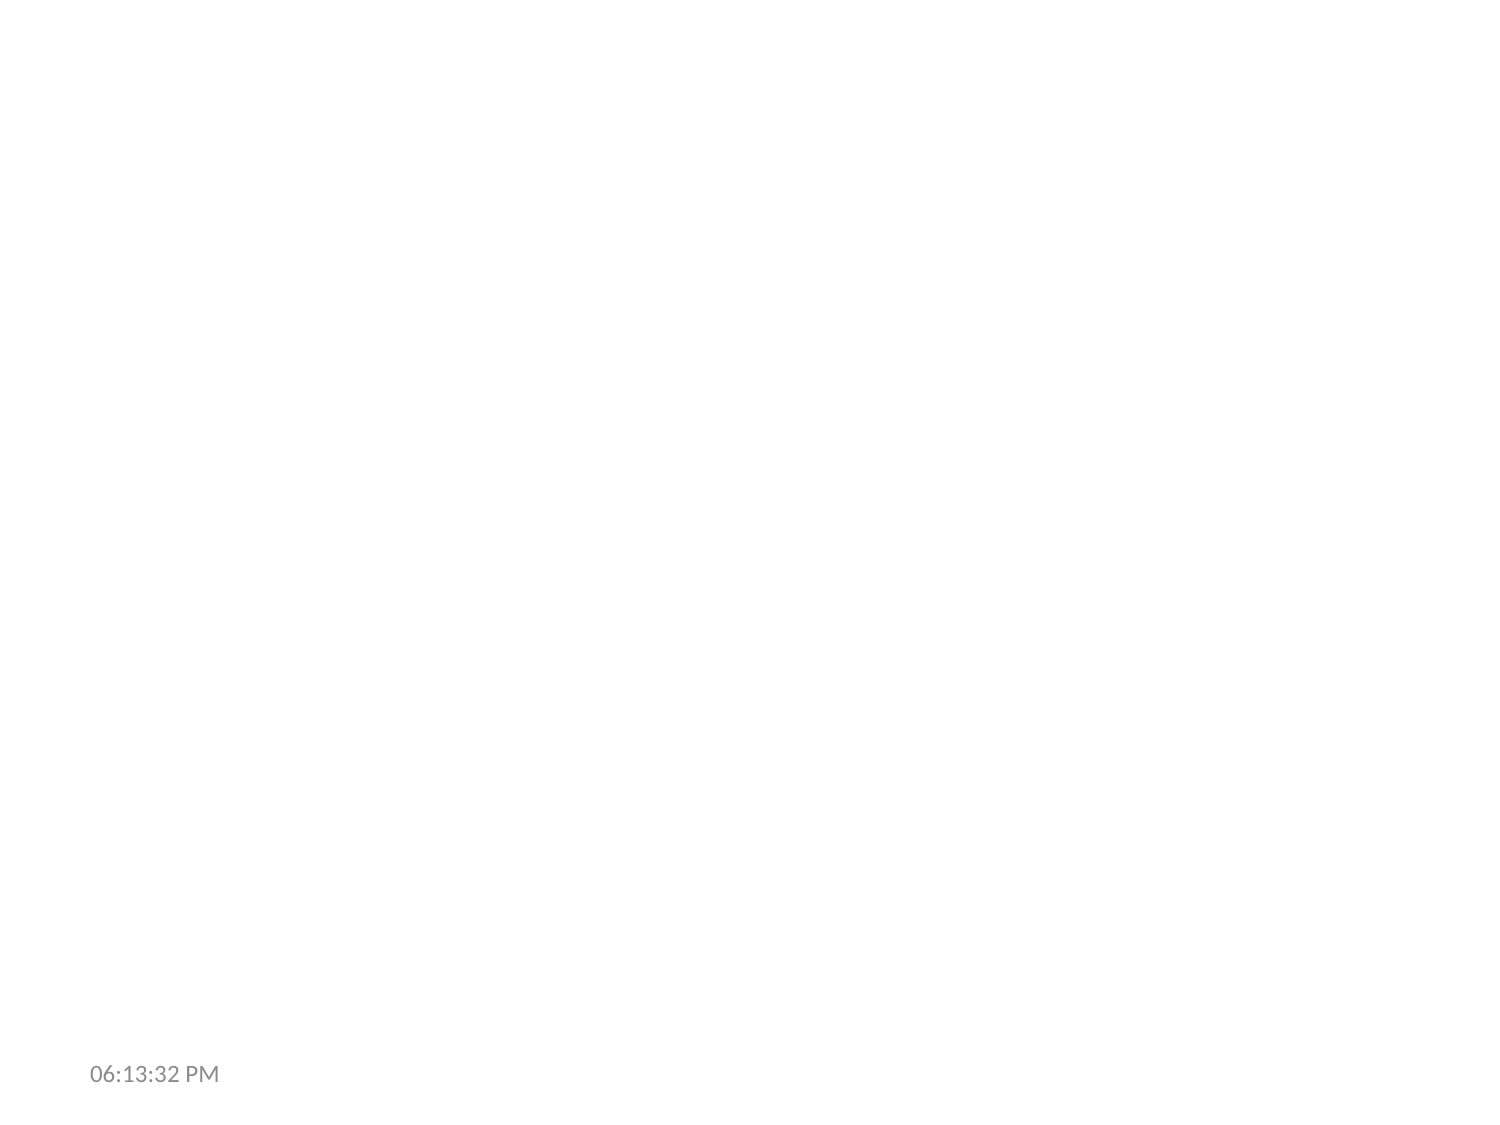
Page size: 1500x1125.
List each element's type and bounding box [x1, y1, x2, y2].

slide_number [75, 1042, 425, 1103]
